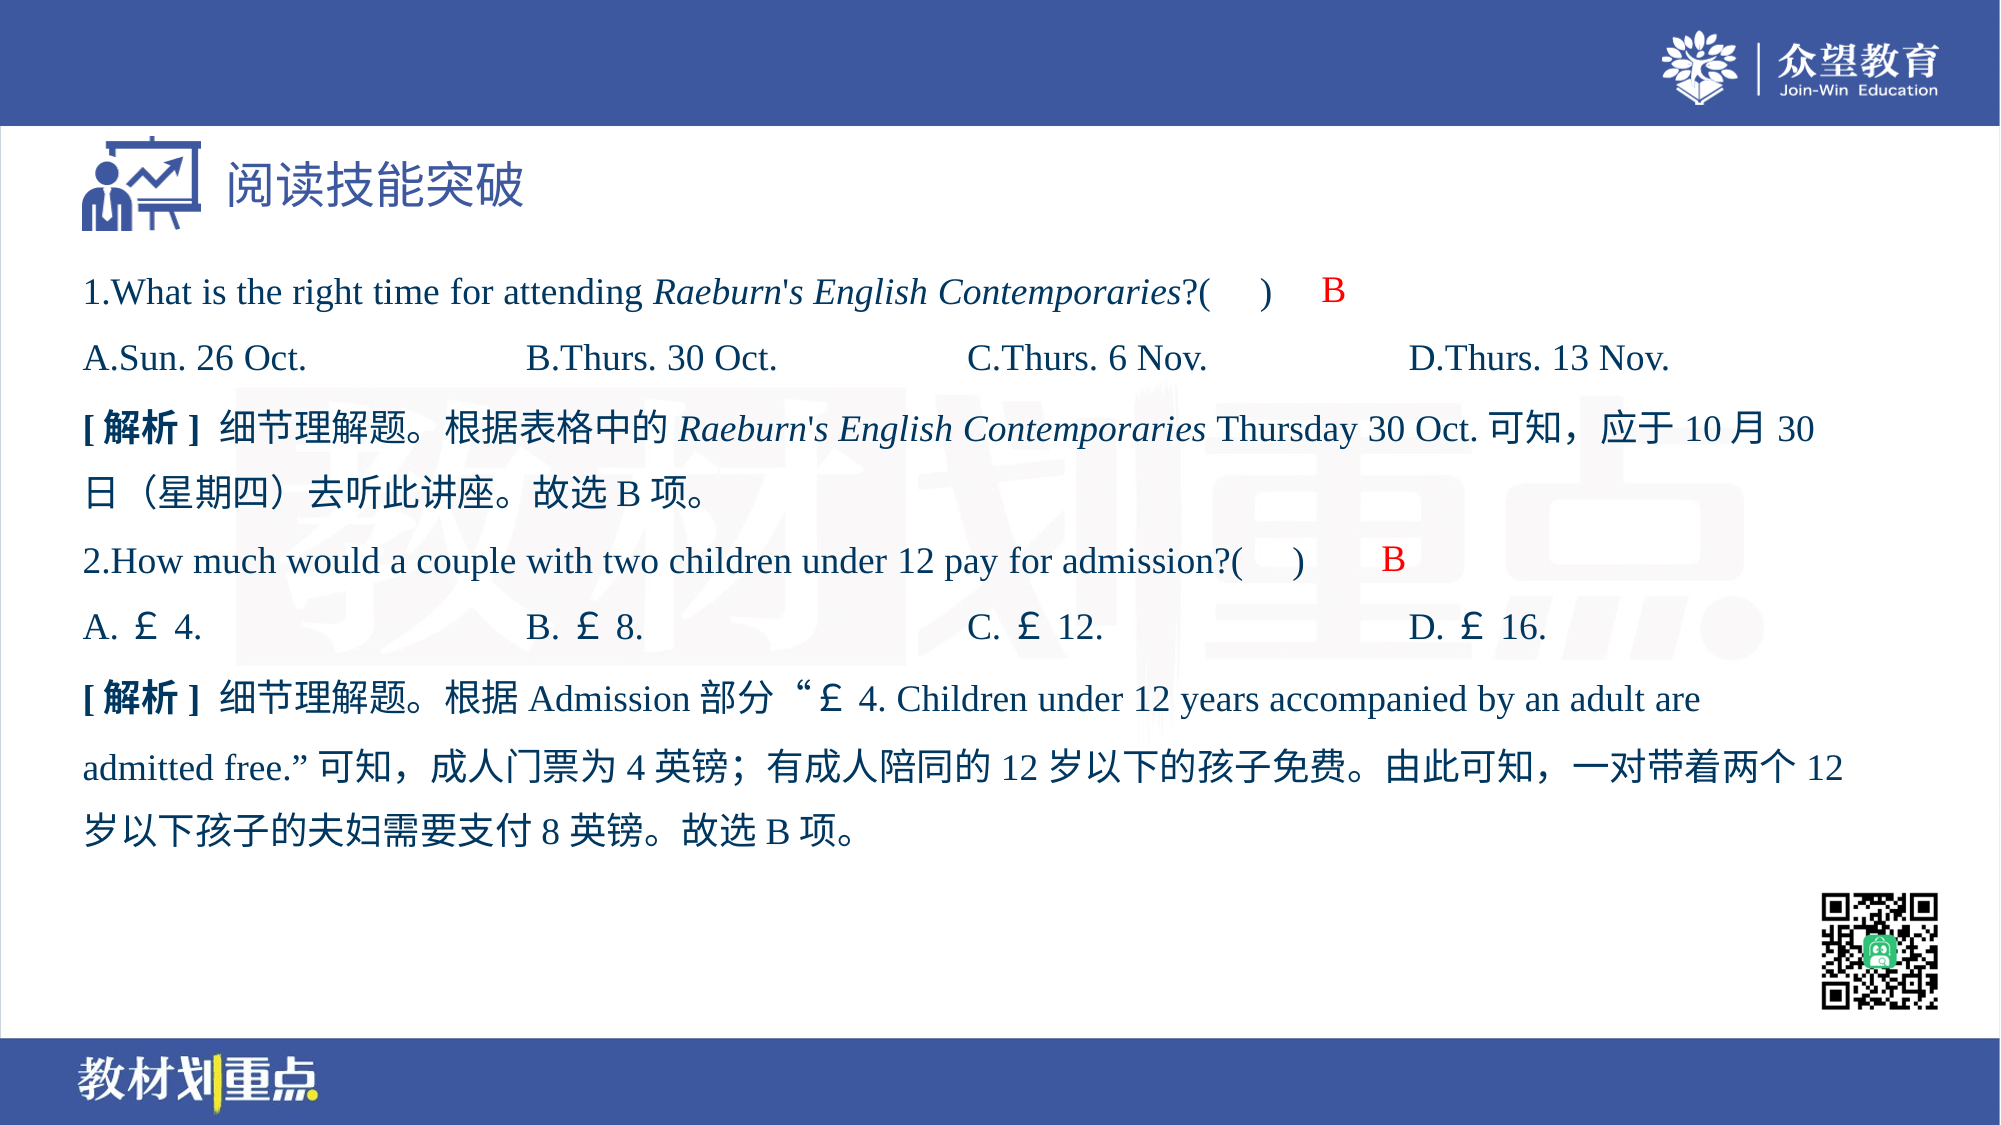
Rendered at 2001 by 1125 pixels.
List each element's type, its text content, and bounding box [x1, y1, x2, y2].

text_box [解析] 细节理解题。根据表格中的Raeburn's English Contemporaries Thursday 30 Oct.可知，应于10月30 日（星期四）去听此讲座。故选B项。 [82, 380, 1817, 508]
text_box A.Sun. 26 Oct. B.Thurs. 30 Oct. C.Thurs. 6 Nov. D.Thurs. 13 Nov. [82, 313, 1817, 371]
text_box 2.How much would a couple with two children under 12 pay for admission?( ) [82, 516, 1817, 574]
text_box [解析] 细节理解题。根据Admission部分“￡4. Children under 12 years accompanied by an adult are admitted free.”可知，成人门票为4英镑；有成人陪同的12岁以下的孩子免费。由此可知，一对带着两个12 岁以下孩子的夫妇需要支付8英镑。故选B项。 [82, 650, 1817, 846]
text_box 1.What is the right time for attending Raeburn's English Contemporaries?( ) [82, 247, 1817, 306]
text_box B [1367, 513, 1420, 572]
text_box A.￡4. B.￡8. C.￡12. D.￡16. [82, 582, 1817, 641]
text_box B [1307, 245, 1361, 304]
picture [0, 0, 2000, 1125]
